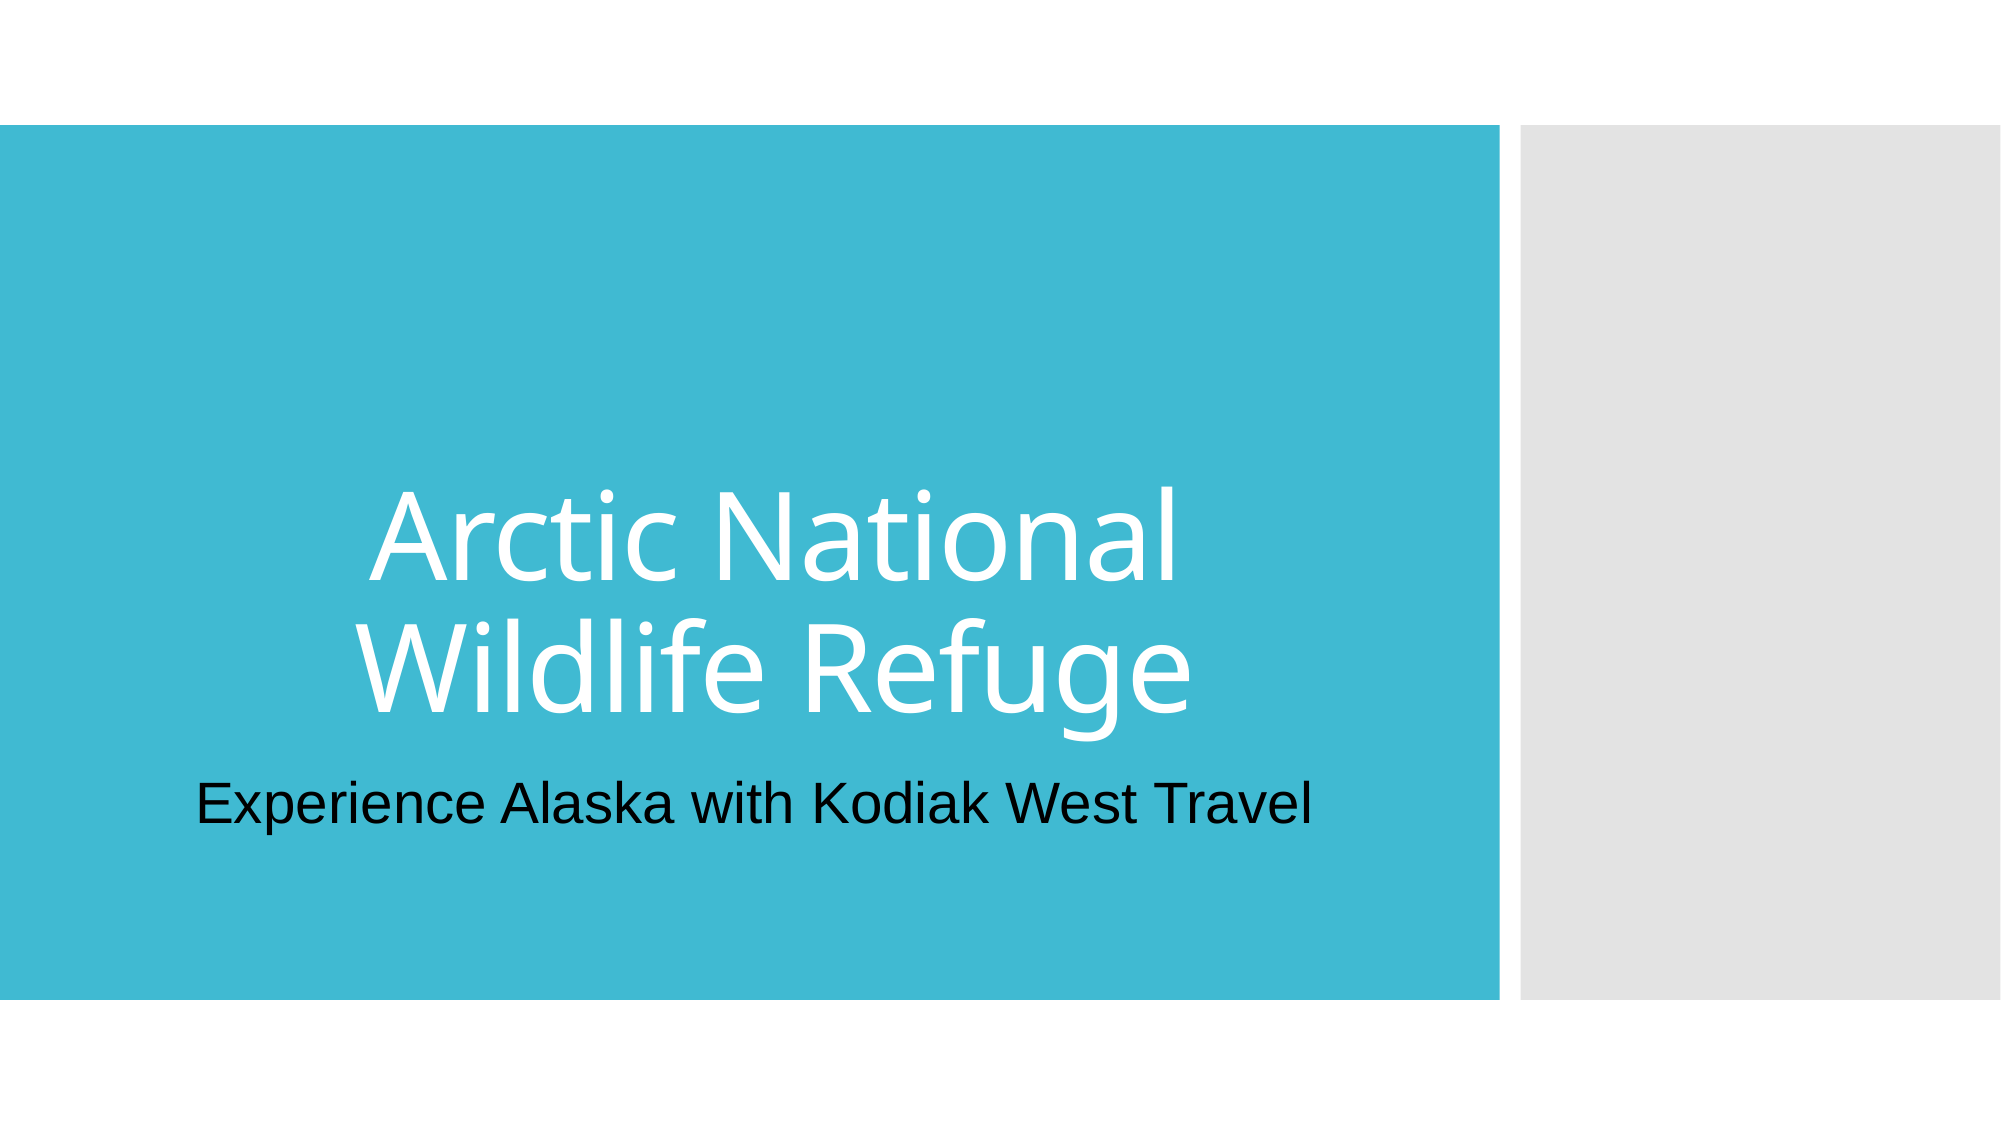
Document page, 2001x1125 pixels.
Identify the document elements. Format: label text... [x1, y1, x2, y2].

subtitle Experience Alaska with Kodiak West Travel [180, 766, 1381, 917]
title Arctic National Wildlife Refuge [175, 213, 1376, 747]
